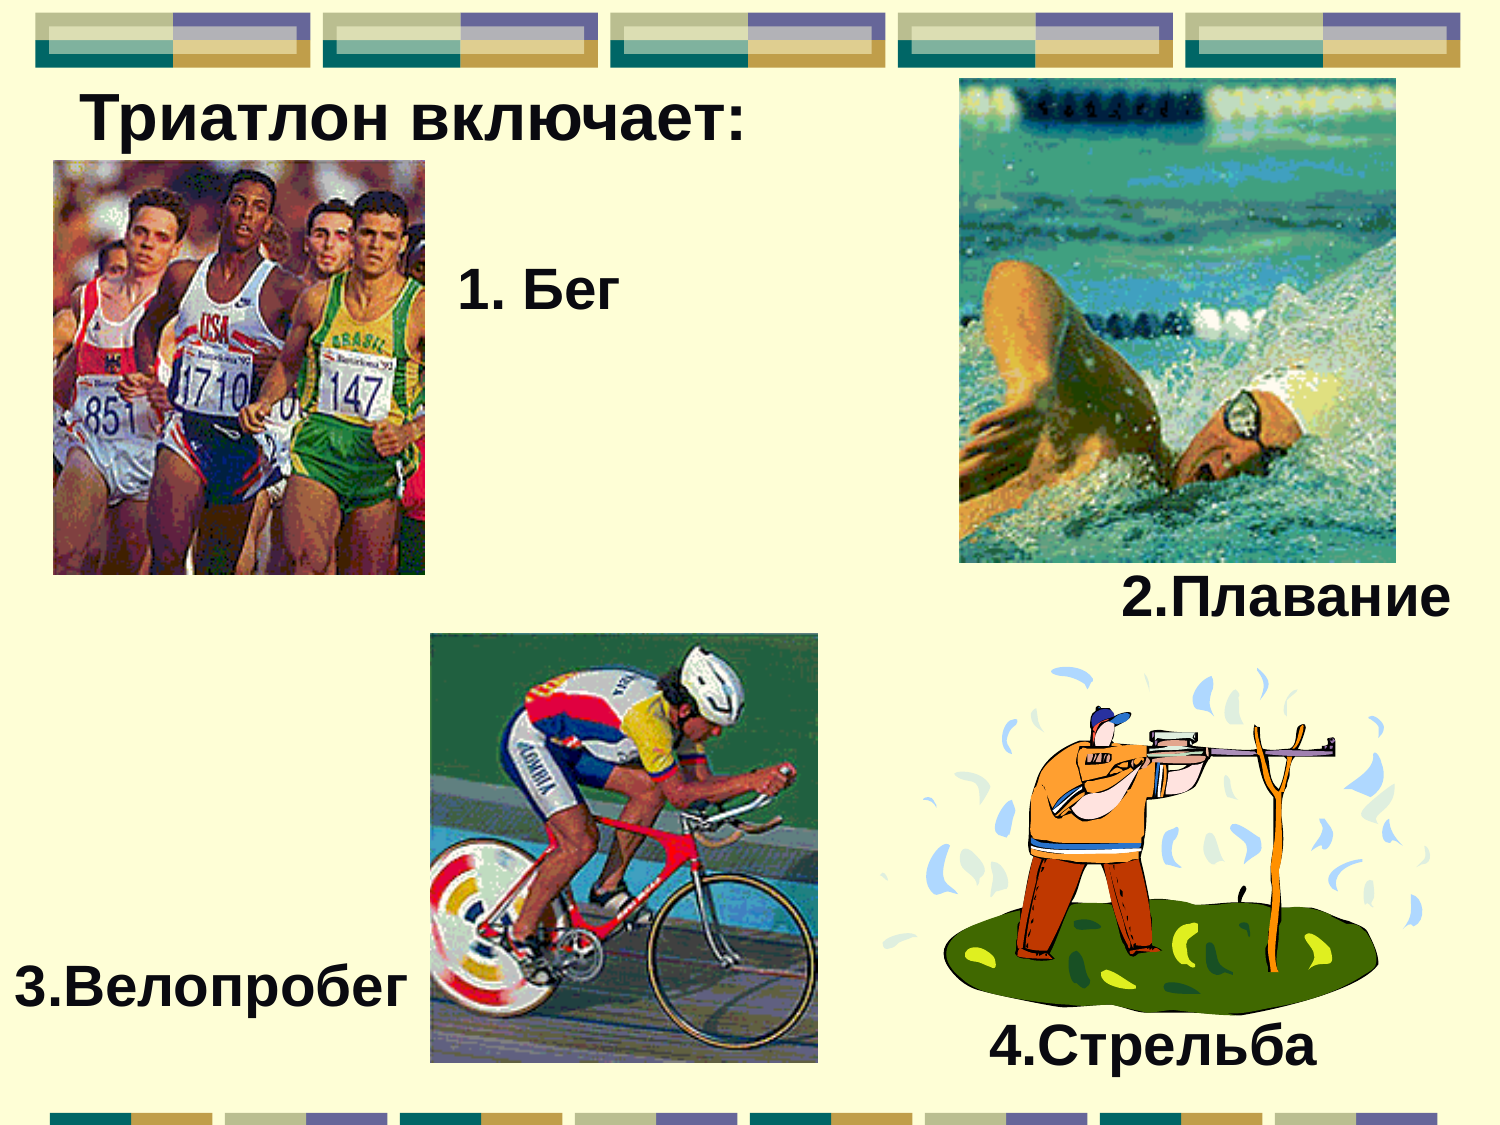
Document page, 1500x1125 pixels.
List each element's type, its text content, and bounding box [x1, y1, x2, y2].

text_box 4.Стрельба [974, 999, 1451, 1085]
picture [52, 160, 425, 575]
text_box 1. Бег [442, 243, 695, 329]
picture [430, 632, 818, 1064]
picture [879, 656, 1436, 1016]
text_box 3.Велопробег [0, 940, 425, 1026]
text_box Триатлон включает: [64, 66, 895, 161]
picture [959, 77, 1396, 563]
text_box 2.Плавание [1106, 550, 1500, 636]
